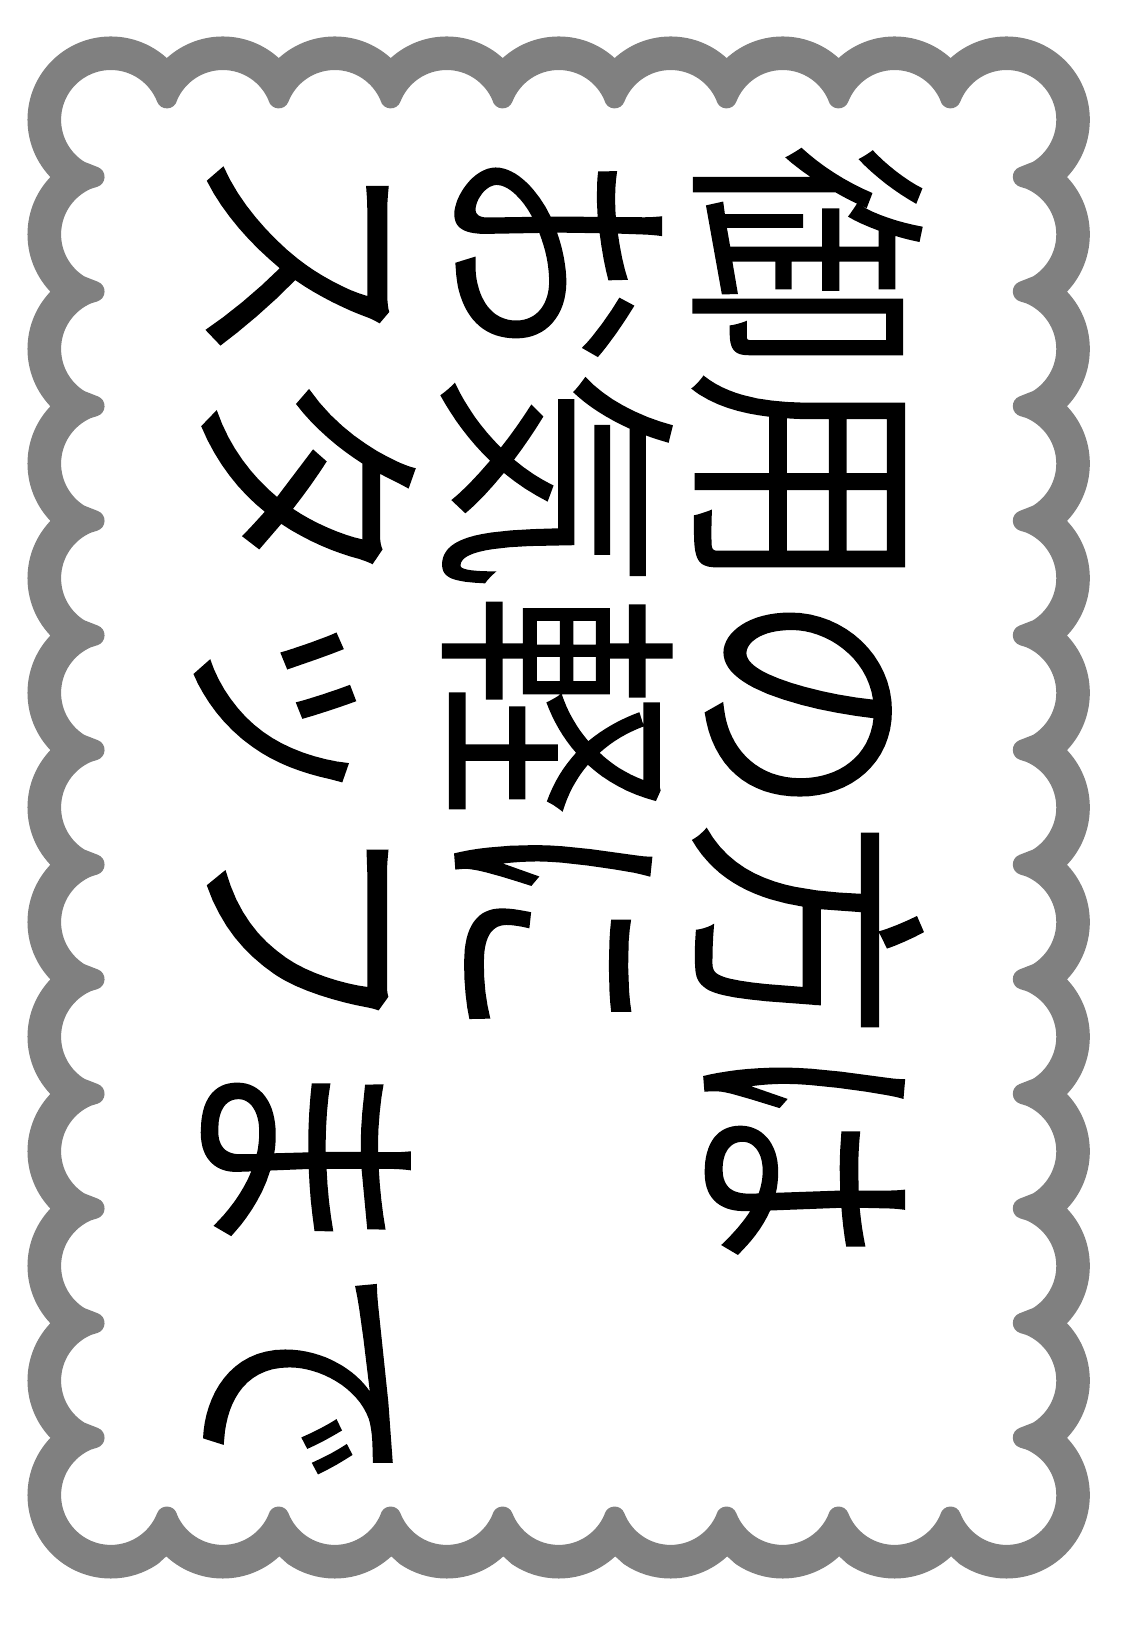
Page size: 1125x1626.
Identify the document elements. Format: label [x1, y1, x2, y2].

text_box [35, 44, 1082, 1571]
